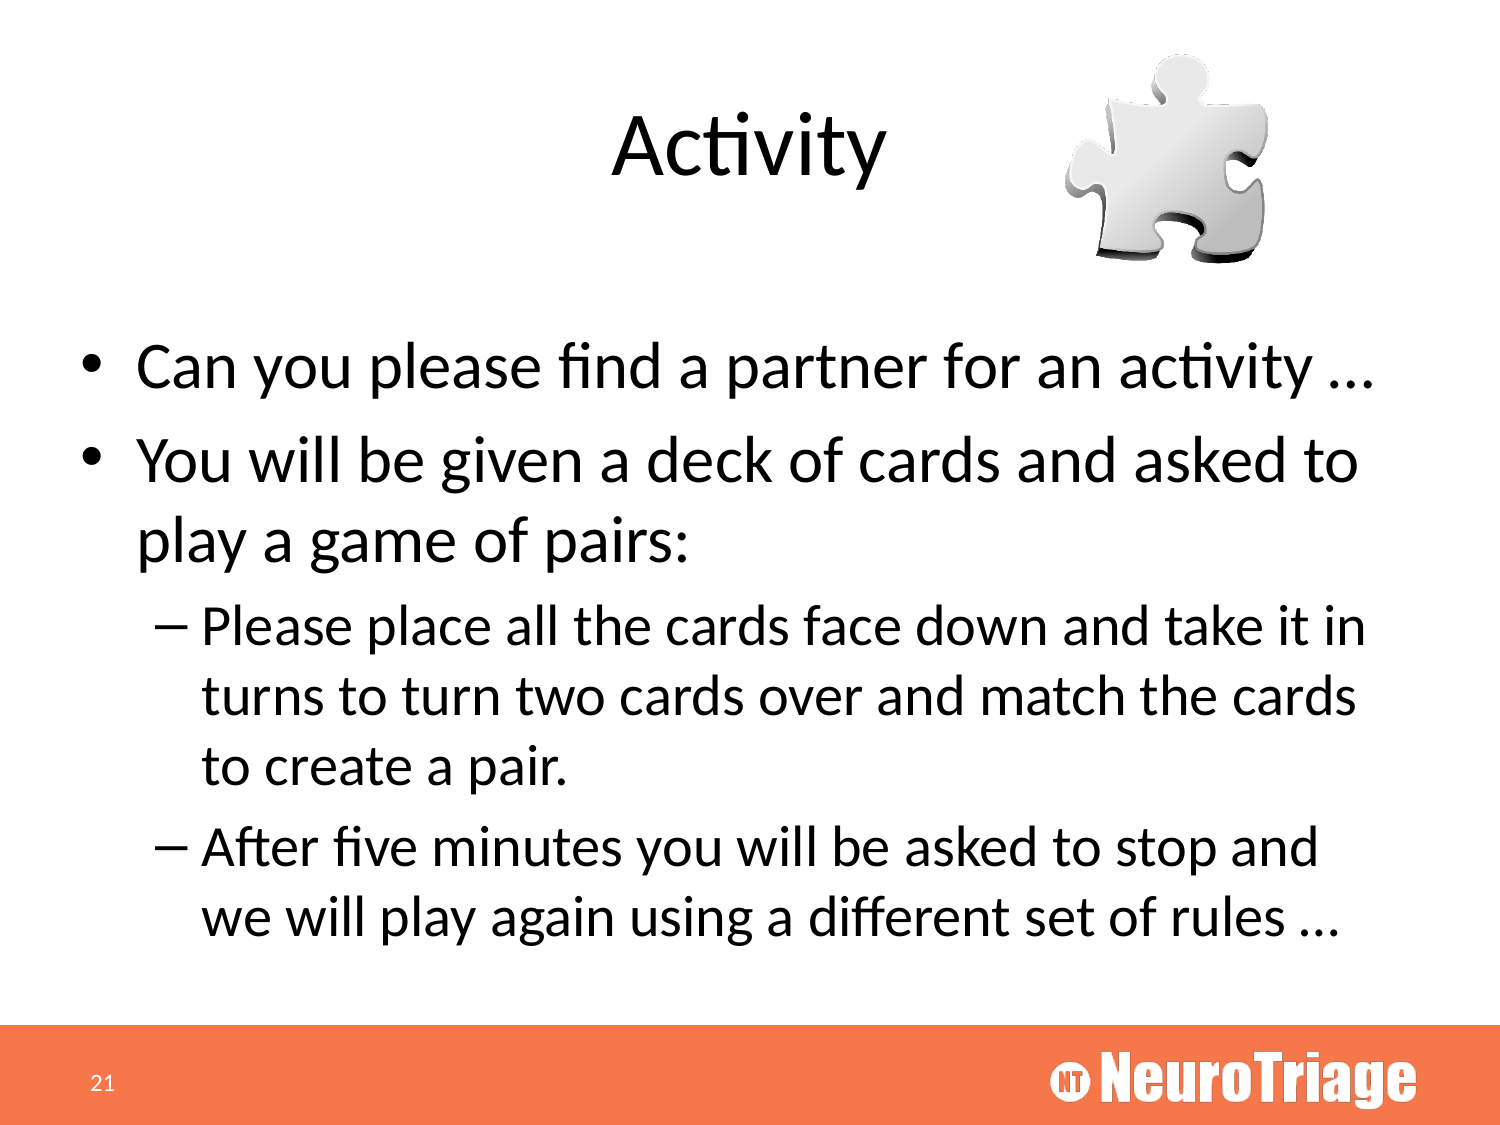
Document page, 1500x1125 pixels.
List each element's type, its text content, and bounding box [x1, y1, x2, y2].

title Activity [75, 45, 1425, 233]
slide_number 21 [75, 1051, 425, 1112]
list Can you please find a partner for an activity … You will be given a deck of cards and asked to play a game of pairs: Please place all the cards face down and take it in turns to turn two cards over and match the cards to create a pair. After five minutes you will be asked to stop and we will play again using a different set of rules … [64, 314, 1415, 969]
picture [1037, 1030, 1425, 1125]
picture [1056, 48, 1278, 269]
